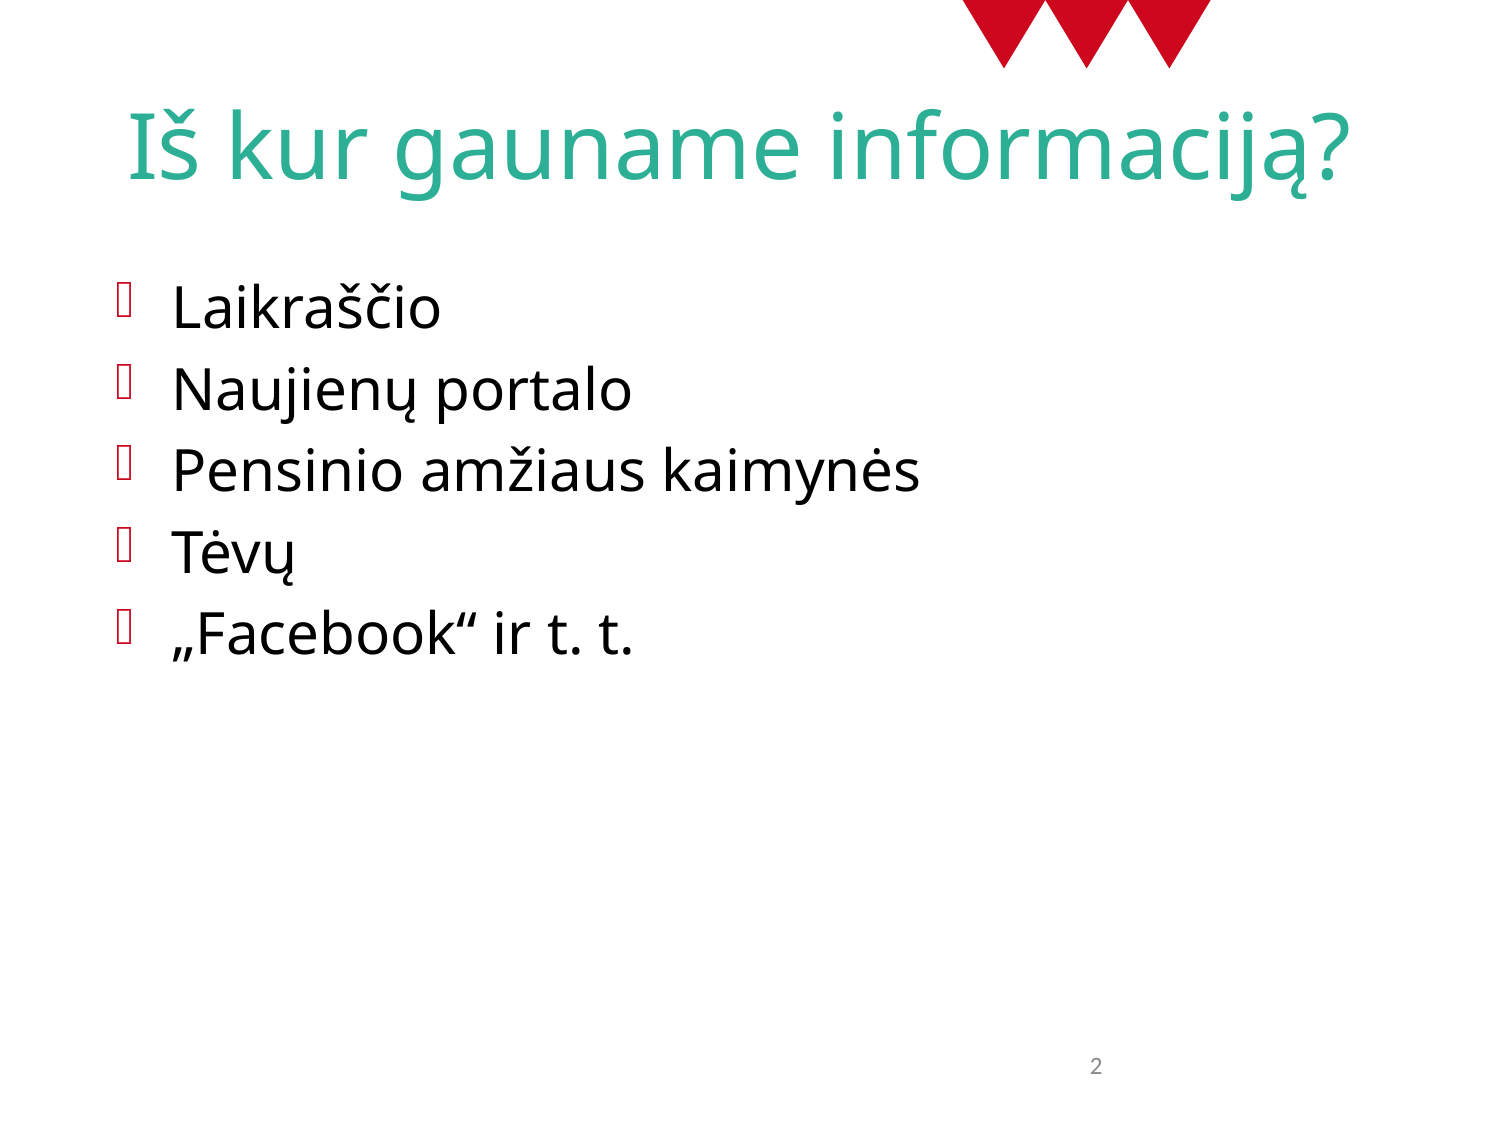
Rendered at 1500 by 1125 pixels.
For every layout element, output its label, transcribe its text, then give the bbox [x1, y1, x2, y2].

title Iš kur gauname informaciją? [112, 66, 1388, 220]
slide_number 2 [1074, 1042, 1425, 1103]
list Laikraščio Naujienų portalo Pensinio amžiaus kaimynės Tėvų „Facebook“ ir t. t. [100, 262, 1400, 1012]
